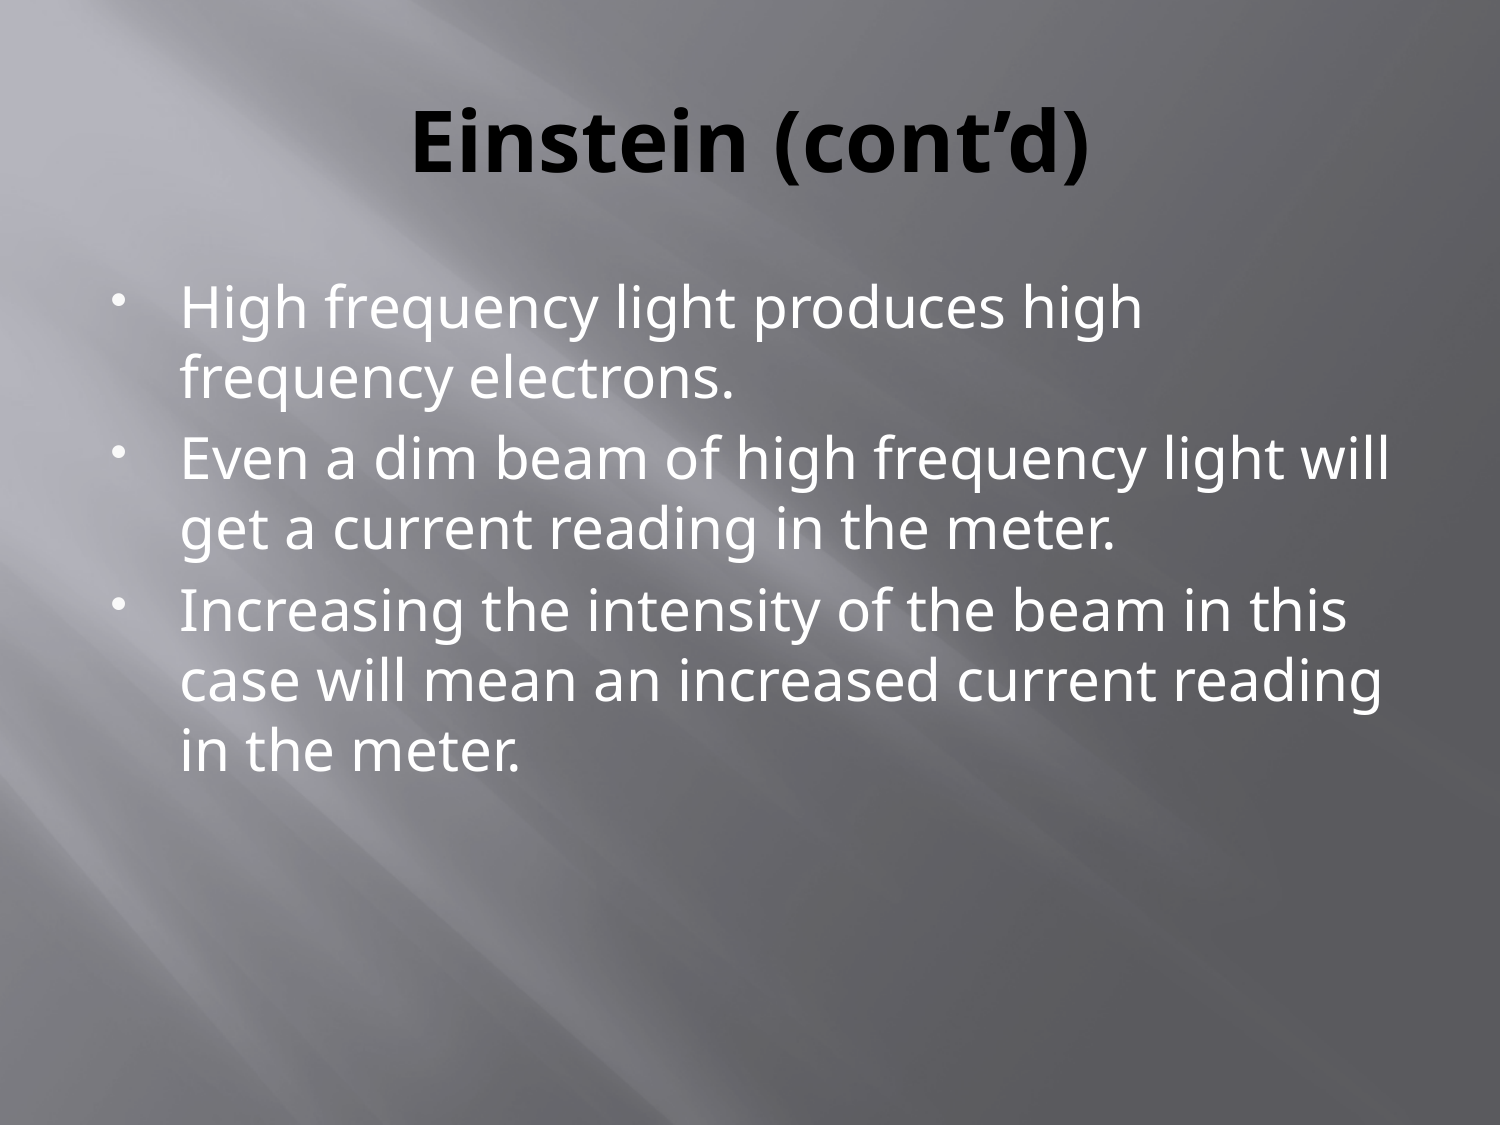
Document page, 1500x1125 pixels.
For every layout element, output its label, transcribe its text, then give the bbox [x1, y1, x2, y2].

list High frequency light produces high frequency electrons. Even a dim beam of high frequency light will get a current reading in the meter. Increasing the intensity of the beam in this case will mean an increased current reading in the meter. [74, 262, 1426, 1036]
title Einstein (cont’d) [75, 45, 1425, 233]
